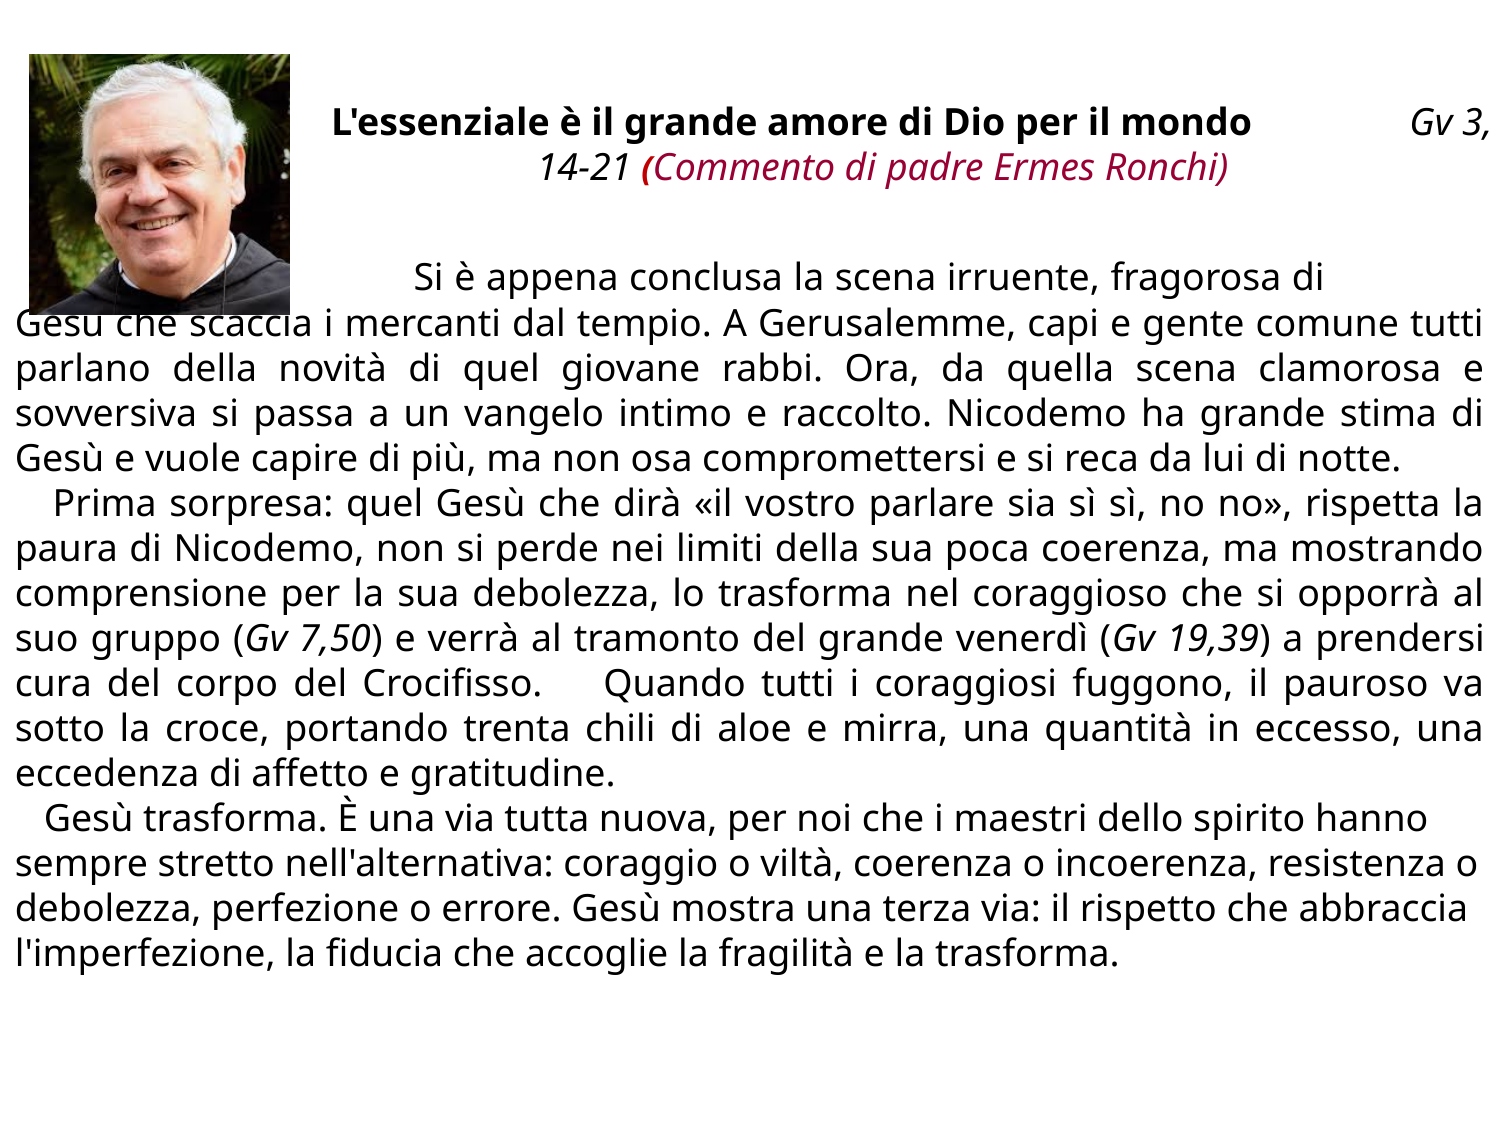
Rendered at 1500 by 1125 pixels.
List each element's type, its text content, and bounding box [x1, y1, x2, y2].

text_box L'essenziale è il grande amore di Dio per il mondo Gv 3, 14-21 (Commento di padre Ermes Ronchi) [305, 90, 1500, 196]
picture [29, 54, 290, 315]
text_box Si è appena conclusa la scena irruente, fragorosa di Gesù che scaccia i mercanti dal tempio. A Gerusalemme, capi e gente comune tutti parlano della novità di quel giovane rabbi. Ora, da quella scena clamorosa e sovversiva si passa a un vangelo intimo e raccolto. Nicodemo ha grande stima di Gesù e vuole capire di più, ma non osa compromettersi e si reca da lui di notte. Prima sorpresa: quel Gesù che dirà «il vostro parlare sia sì sì, no no», rispetta la paura di Nicodemo, non si perde nei limiti della sua poca coerenza, ma mostrando comprensione per la sua debolezza, lo trasforma nel coraggioso che si opporrà al suo gruppo (Gv 7,50) e verrà al tramonto del grande venerdì (Gv 19,39) a prendersi cura del corpo del Crocifisso. Quando tutti i coraggiosi fuggono, il pauroso va sotto la croce, portando trenta chili di aloe e mirra, una quantità in eccesso, una eccedenza di affetto e gratitudine. Gesù trasforma. È una via tutta nuova, per noi che i maestri dello spirito hanno sempre stretto nell'alternativa: coraggio o viltà, coerenza o incoerenza, resistenza o debolezza, perfezione o errore. Gesù mostra una terza via: il rispetto che abbraccia l'imperfezione, la fiducia che accoglie la fragilità e la trasforma. [0, 241, 1500, 799]
text_box Si è appena conclusa la scena irruente, fragorosa di Gesù che scaccia i mercanti dal tempio. A Gerusalemme, capi e gente comune tutti parlano della novità di quel giovane rabbi. Ora, da quella scena clamorosa e sovversiva si passa a un vangelo intimo e raccolto. Nicodemo ha grande stima di Gesù e vuole capire di più, ma non osa compromettersi e si reca da lui di notte. Prima sorpresa: quel Gesù che dirà «il vostro parlare sia sì sì, no no», rispetta la paura di Nicodemo, non si perde nei limiti della sua poca coerenza, ma mostrando comprensione per la sua debolezza, lo trasforma nel coraggioso che si opporrà al suo gruppo (Gv 7,50) e verrà al tramonto del grande venerdì (Gv 19,39) a prendersi cura del corpo del Crocifisso. Quando tutti i coraggiosi fuggono, il pauroso va sotto la croce, portando trenta chili di aloe e mirra, una quantità in eccesso, una eccedenza di affetto e gratitudine. Gesù trasforma. È una via tutta nuova, per noi che i maestri dello spirito hanno sempre stretto nell'alternativa: coraggio o viltà, coerenza o incoerenza, resistenza o debolezza, perfezione o errore. Gesù mostra una terza via: il rispetto che abbraccia l'imperfezione, la fiducia che accoglie la fragilità e la trasforma. [0, 801, 1500, 982]
